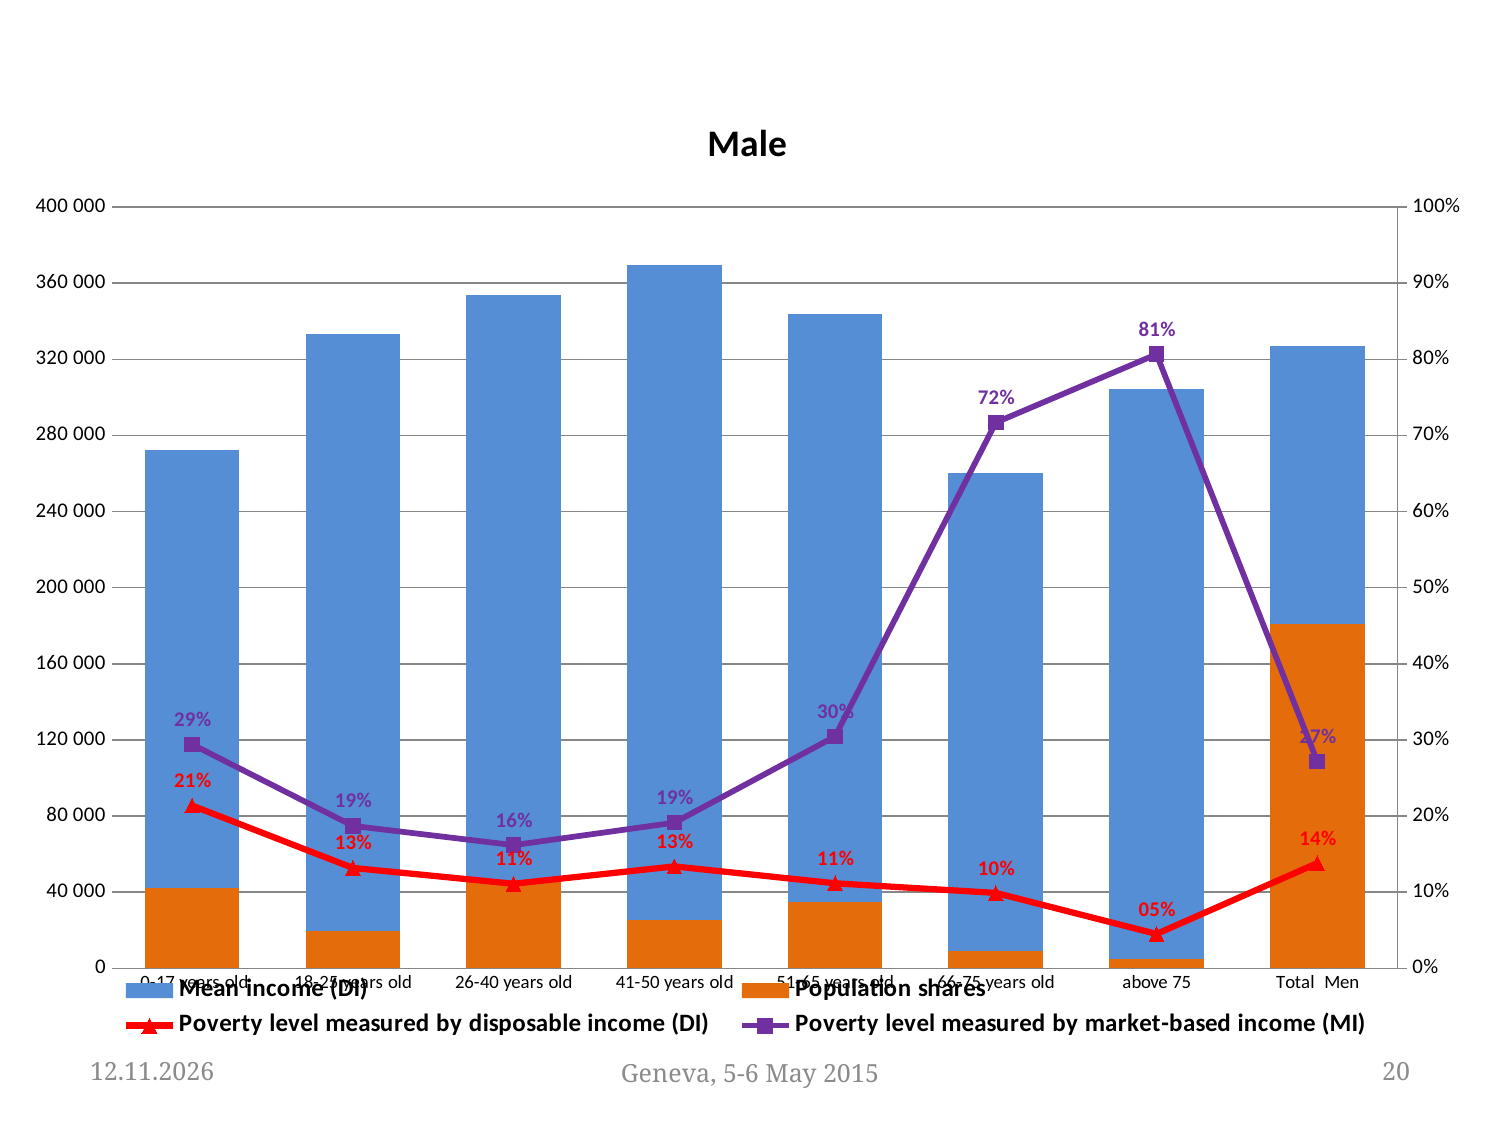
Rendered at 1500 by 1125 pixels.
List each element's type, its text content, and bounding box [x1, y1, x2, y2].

chart [5, 89, 1490, 1061]
slide_number 20 [1074, 1067, 1425, 1103]
footer Geneva, 5-6 May 2015 [512, 1067, 988, 1103]
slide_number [75, 1067, 425, 1103]
